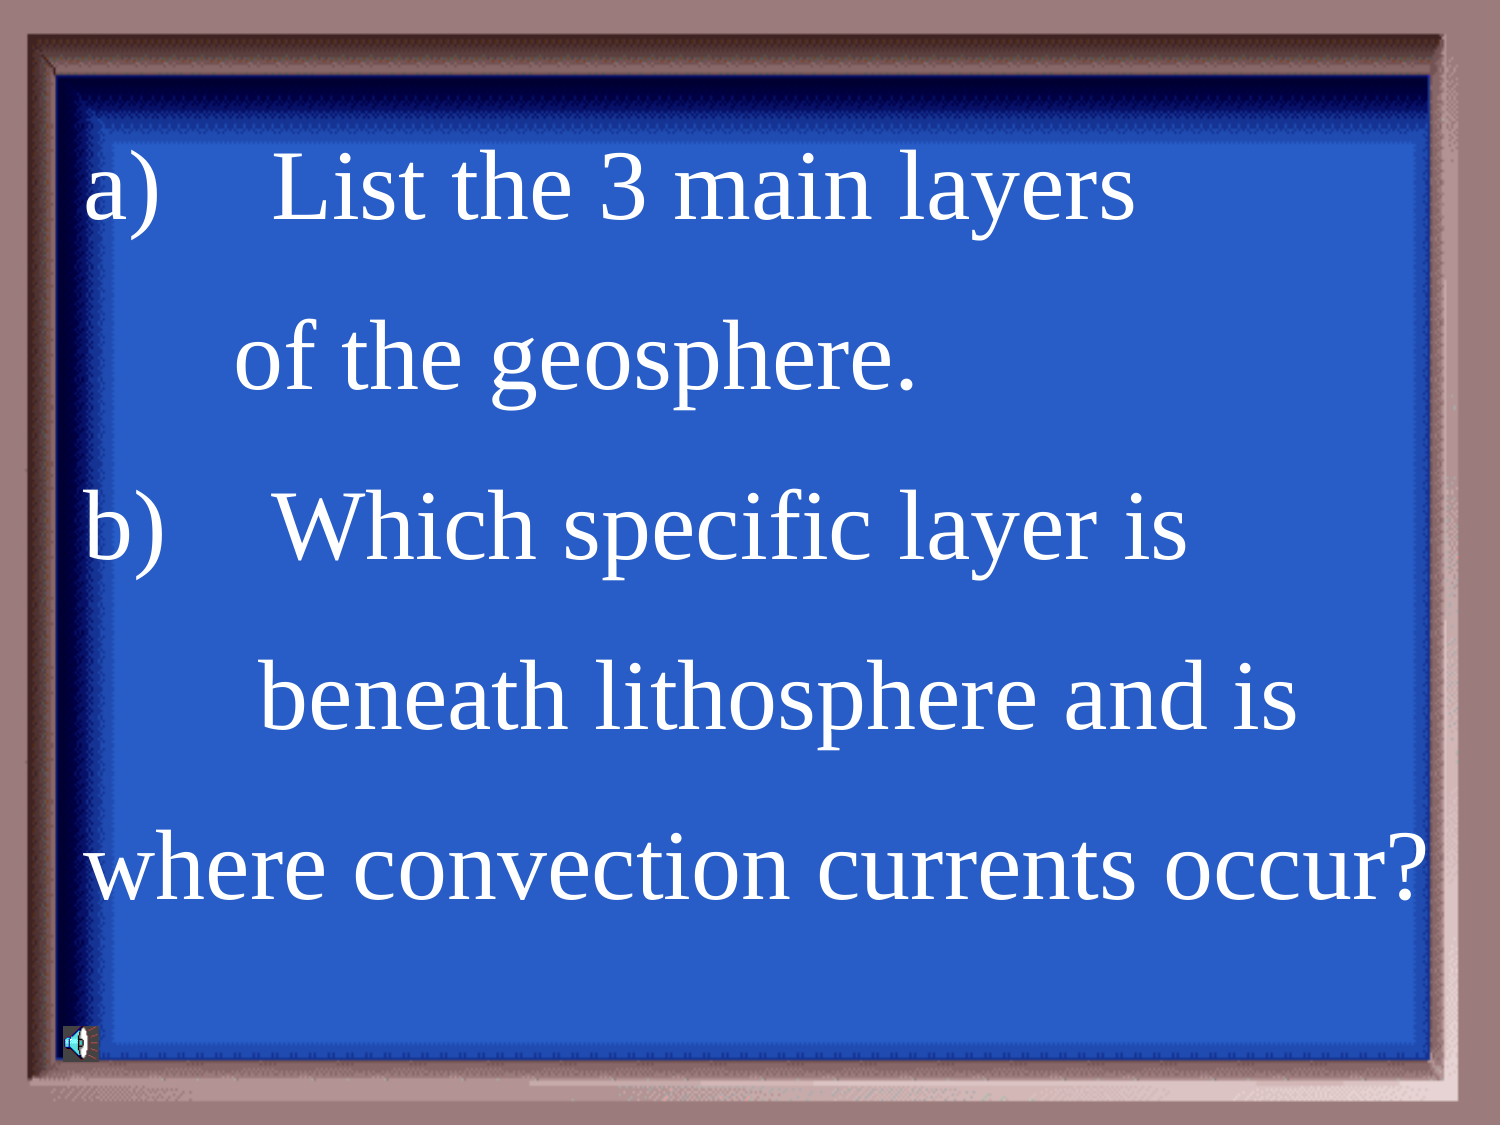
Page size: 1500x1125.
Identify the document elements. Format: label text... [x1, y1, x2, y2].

text_box List the 3 main layers of the geosphere. Which specific layer is beneath lithosphere and is where convection currents occur? [68, 112, 1471, 1097]
picture [0, 0, 1500, 1125]
